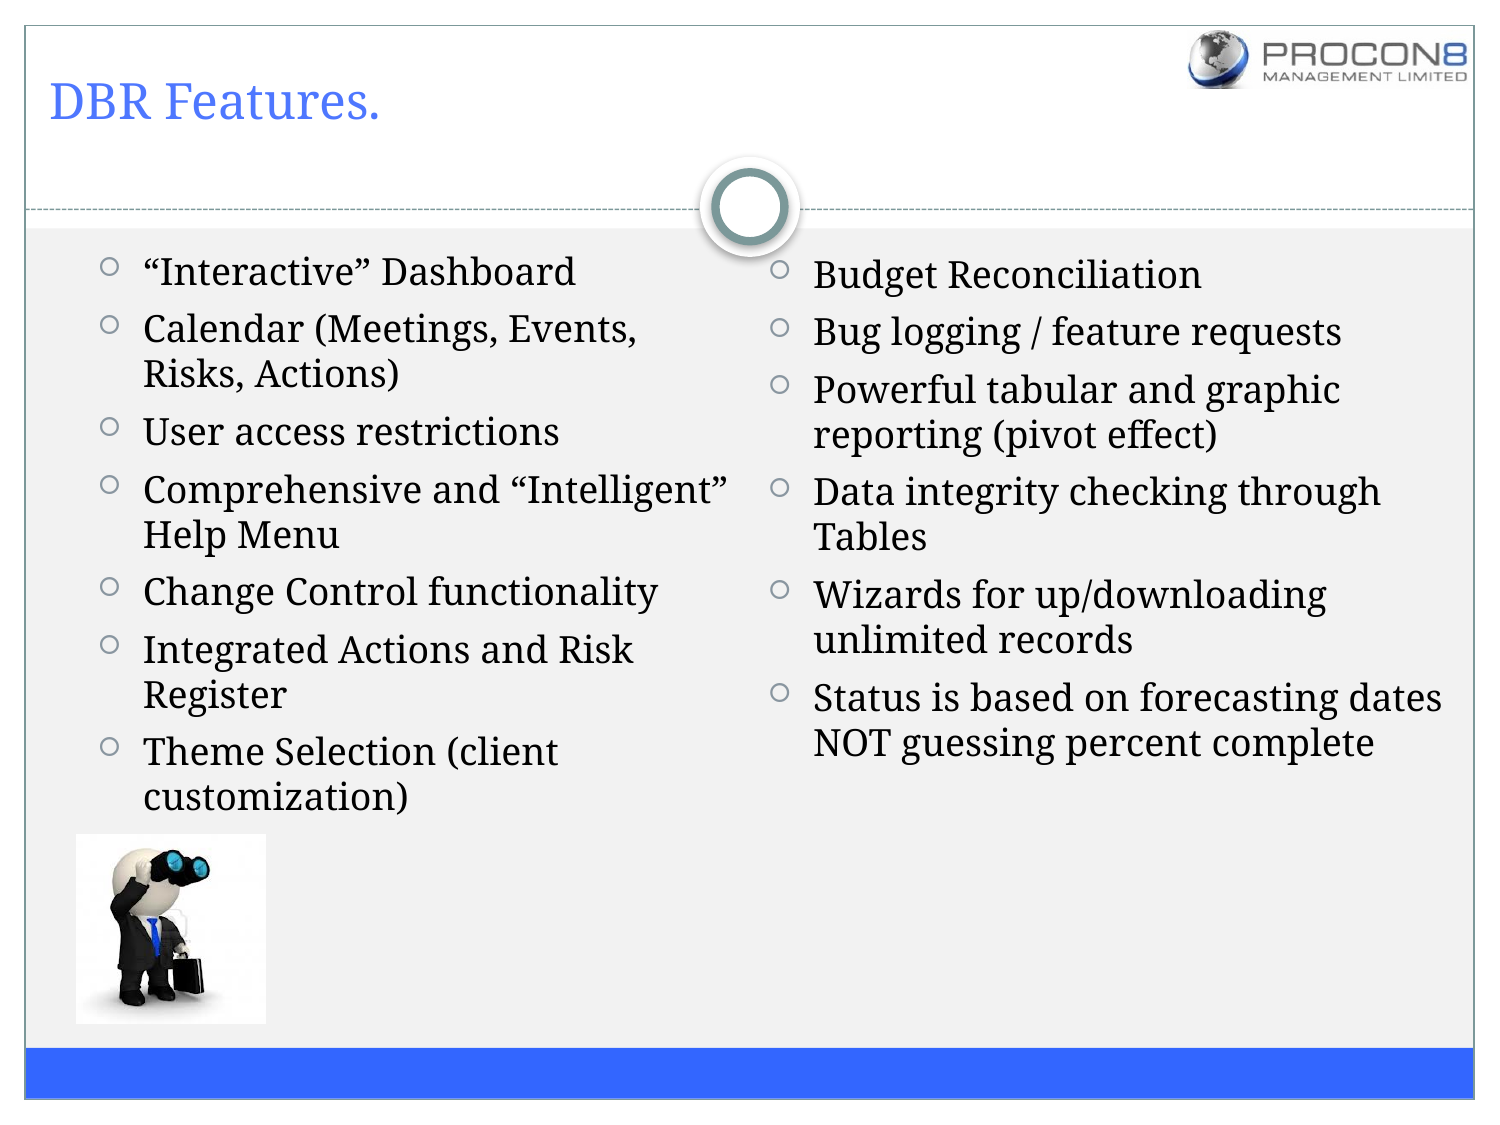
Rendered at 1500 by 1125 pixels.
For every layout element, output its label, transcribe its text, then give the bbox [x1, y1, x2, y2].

text_box Budget Reconciliation Bug logging / feature requests Powerful tabular and graphic reporting (pivot effect) Data integrity checking through Tables Wizards for up/downloading unlimited records Status is based on forecasting dates NOT guessing percent complete [738, 243, 1459, 829]
picture [76, 833, 266, 1024]
title DBR Features. [49, 37, 1450, 162]
text_box “Interactive” Dashboard Calendar (Meetings, Events, Risks, Actions) User access restrictions Comprehensive and “Intelligent” Help Menu Change Control functionality Integrated Actions and Risk Register Theme Selection (client customization) [67, 240, 750, 826]
picture [1186, 30, 1471, 89]
